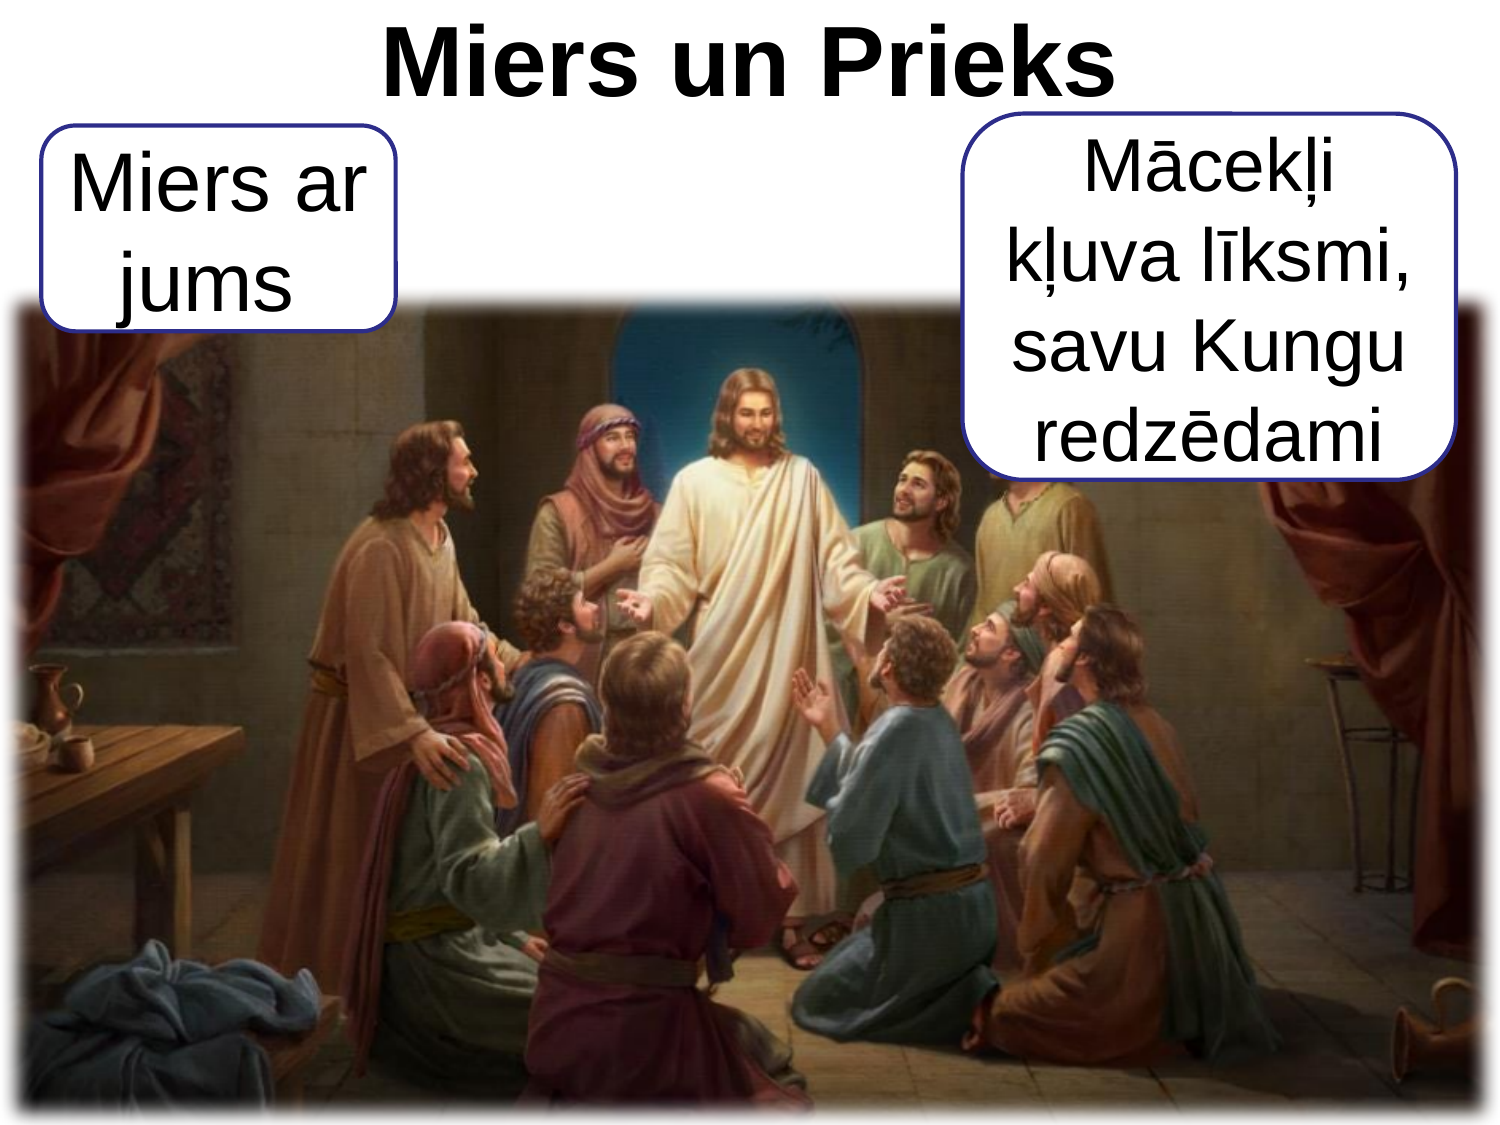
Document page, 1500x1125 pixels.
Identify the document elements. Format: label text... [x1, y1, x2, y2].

text_box Miers ar jums [39, 123, 398, 284]
picture [0, 286, 1500, 1125]
title Miers un Prieks [0, 11, 1500, 103]
text_box Mācekļi kļuva līksmi, savu Kungu redzēdami [960, 111, 1459, 284]
